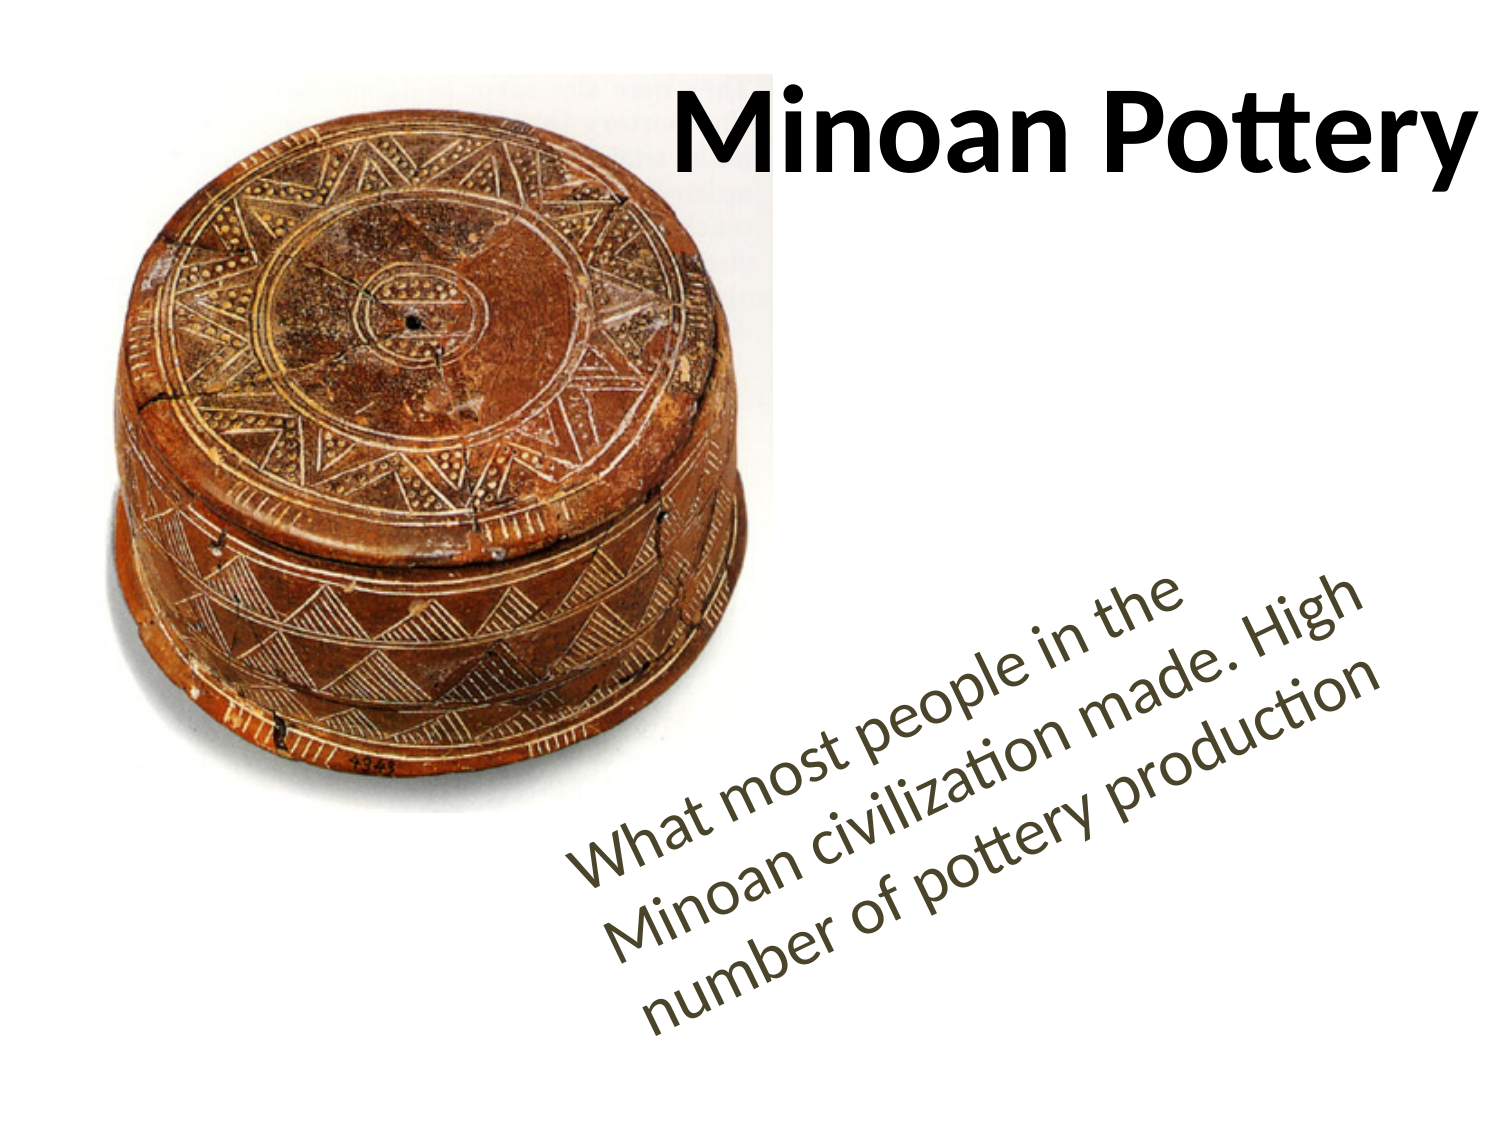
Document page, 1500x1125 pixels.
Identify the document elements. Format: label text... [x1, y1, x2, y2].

picture [74, 74, 773, 813]
list What most people in the Minoan civilization made. High number of pottery production [537, 443, 1439, 1023]
title Minoan Pottery [778, 112, 1500, 206]
